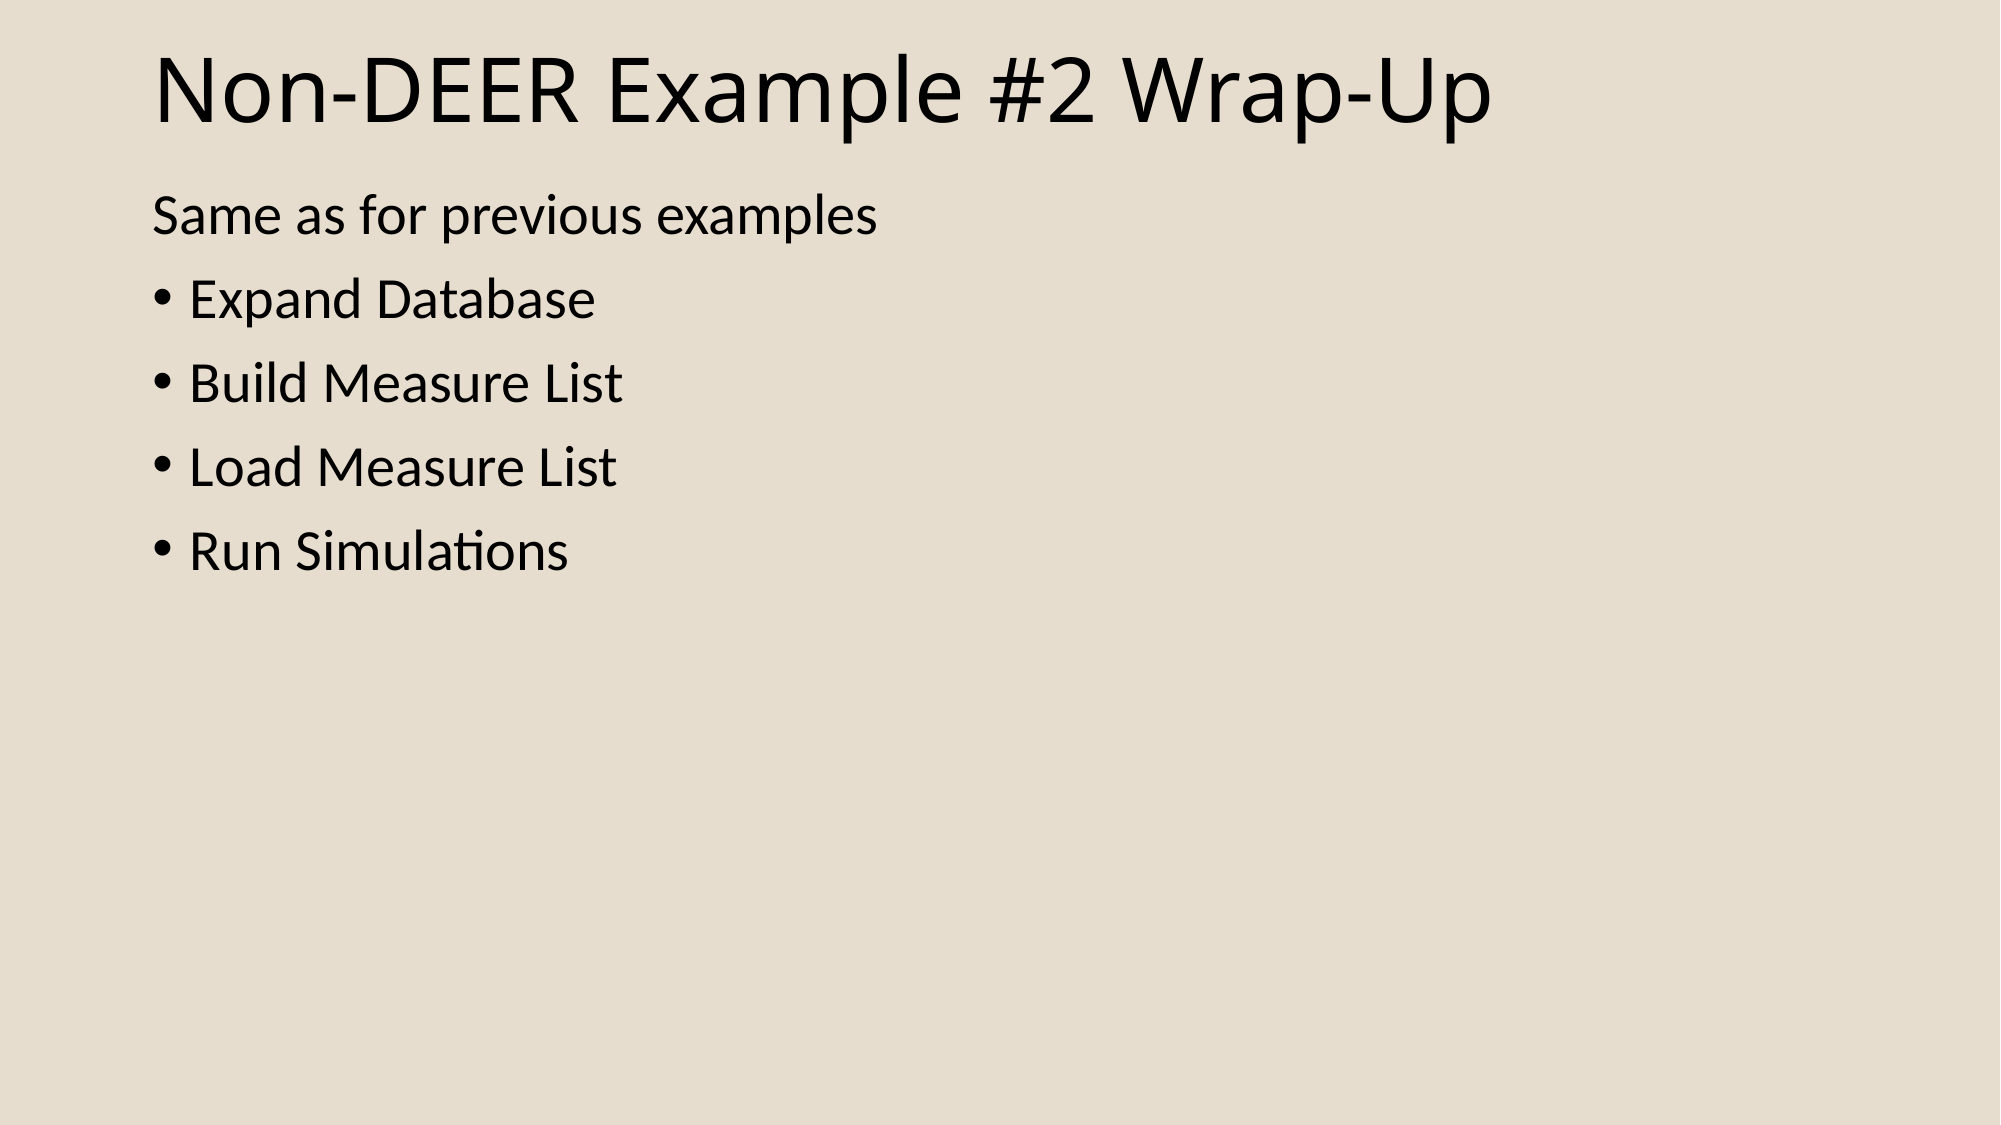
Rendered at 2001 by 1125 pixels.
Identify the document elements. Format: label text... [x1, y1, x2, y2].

title Non-DEER Example #2 Wrap-Up [137, 37, 1863, 150]
list Same as for previous examples Expand Database Build Measure List Load Measure List Run Simulations [137, 177, 1863, 1085]
